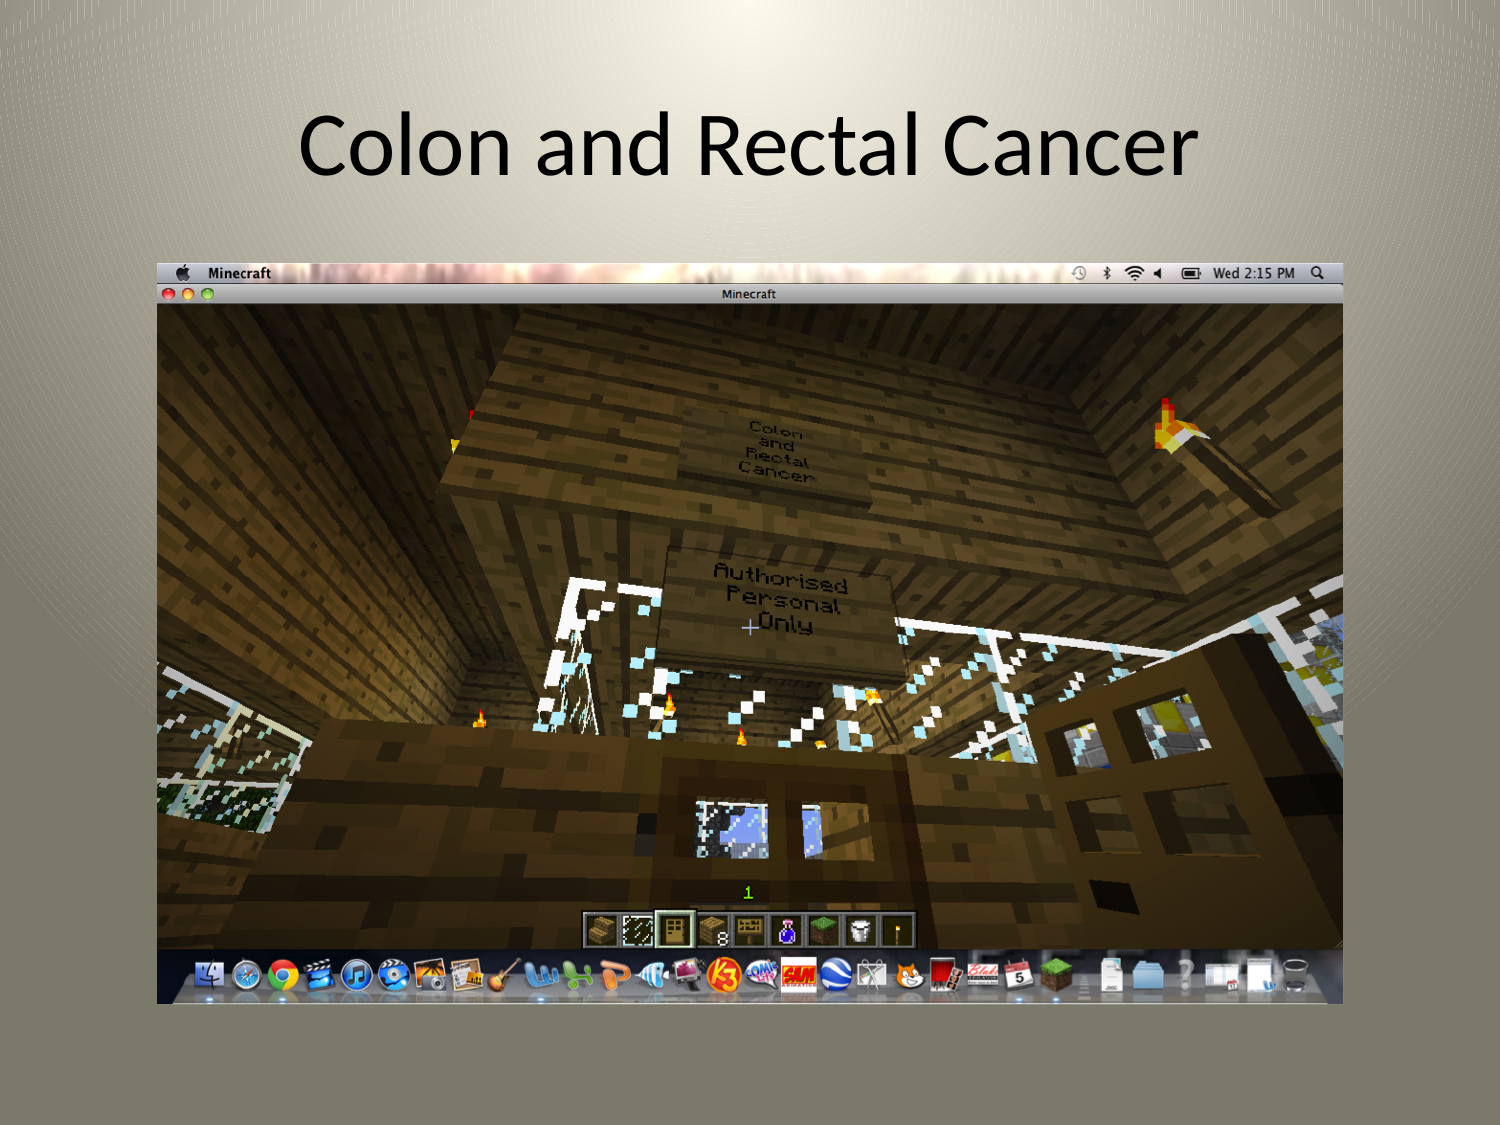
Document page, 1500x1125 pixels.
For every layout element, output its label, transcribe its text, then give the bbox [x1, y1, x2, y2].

title Colon and Rectal Cancer [75, 45, 1425, 233]
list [74, 262, 1426, 1006]
